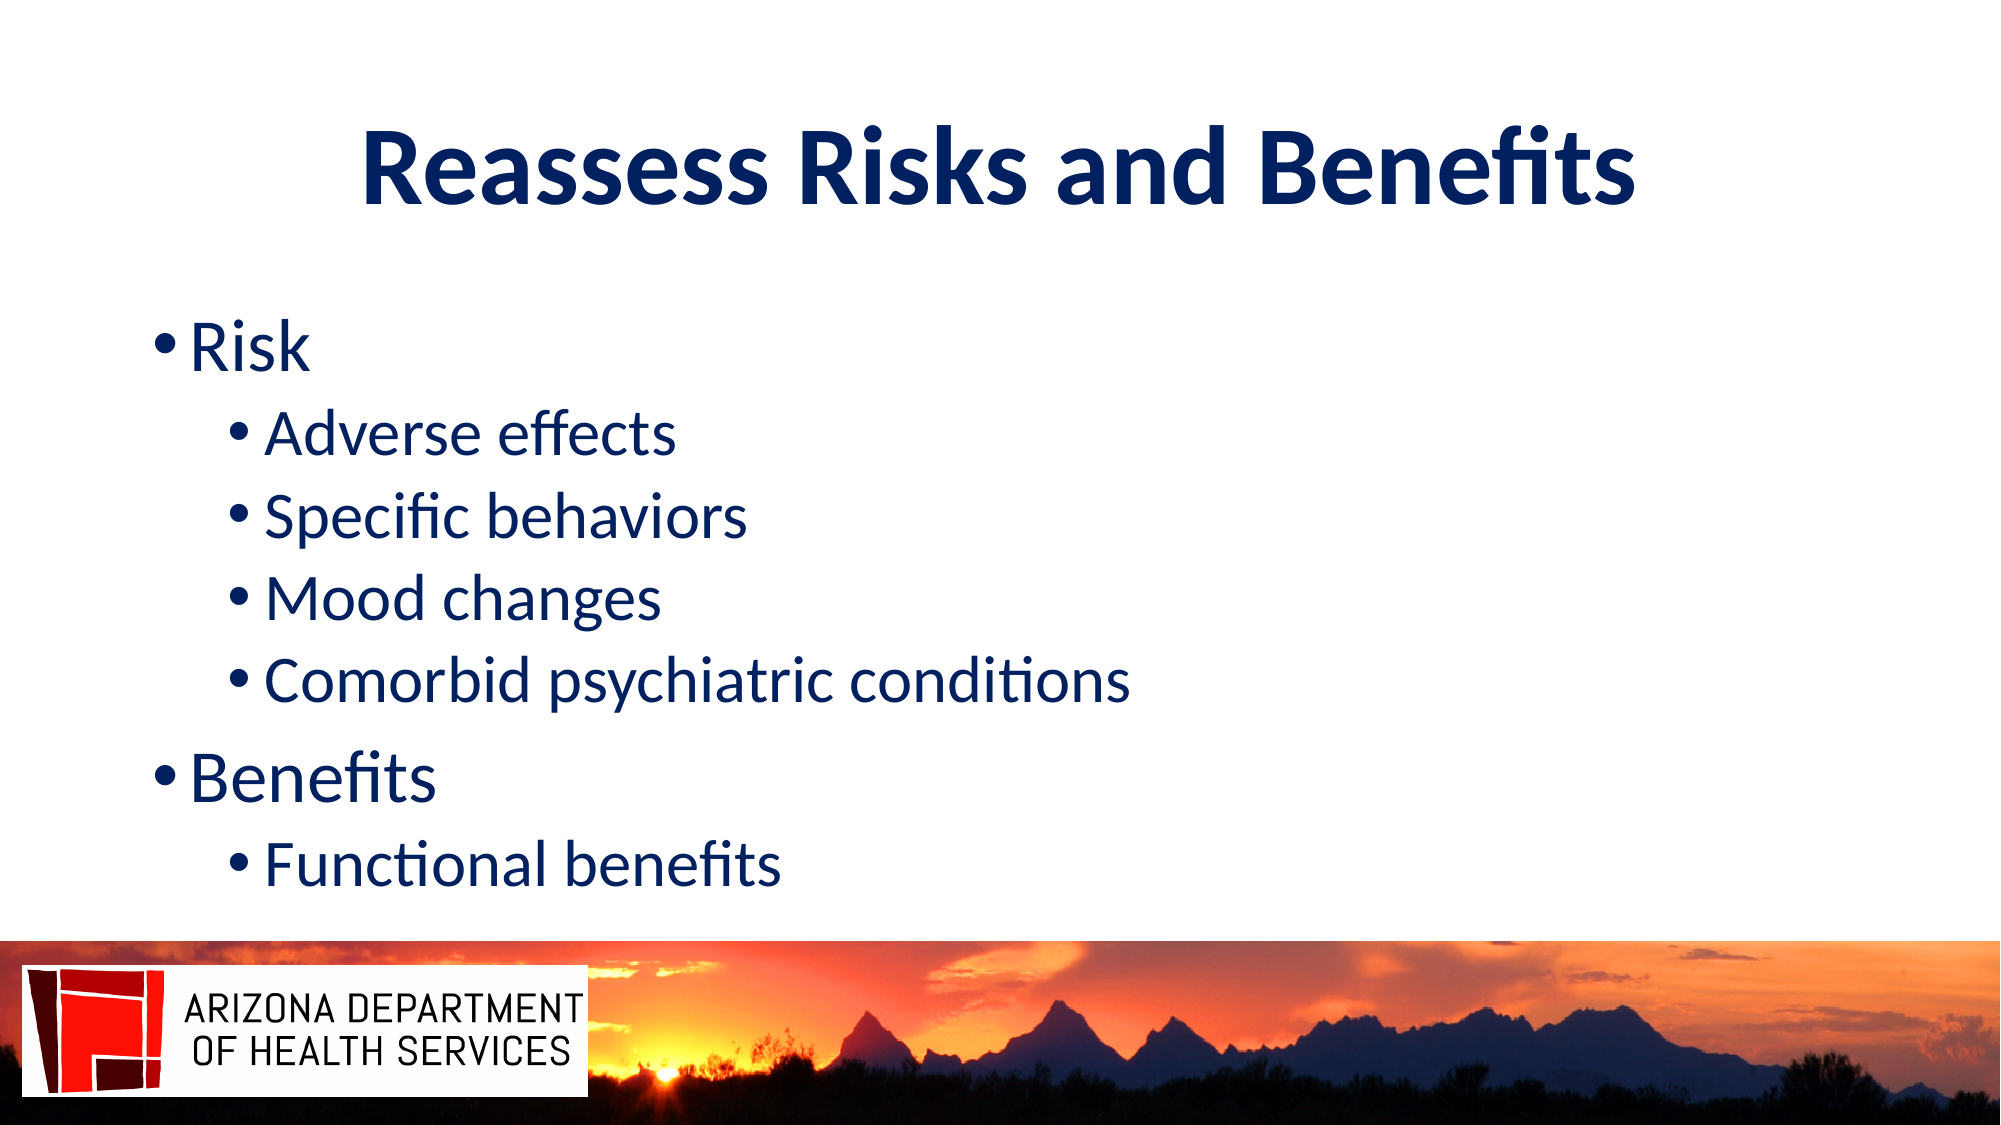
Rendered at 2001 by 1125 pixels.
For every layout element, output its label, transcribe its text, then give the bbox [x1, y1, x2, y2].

title Reassess Risks and Benefits [137, 59, 1863, 278]
picture [0, 941, 2000, 1125]
list Risk Adverse effects Specific behaviors Mood changes Comorbid psychiatric conditions Benefits Functional benefits [137, 299, 1863, 938]
